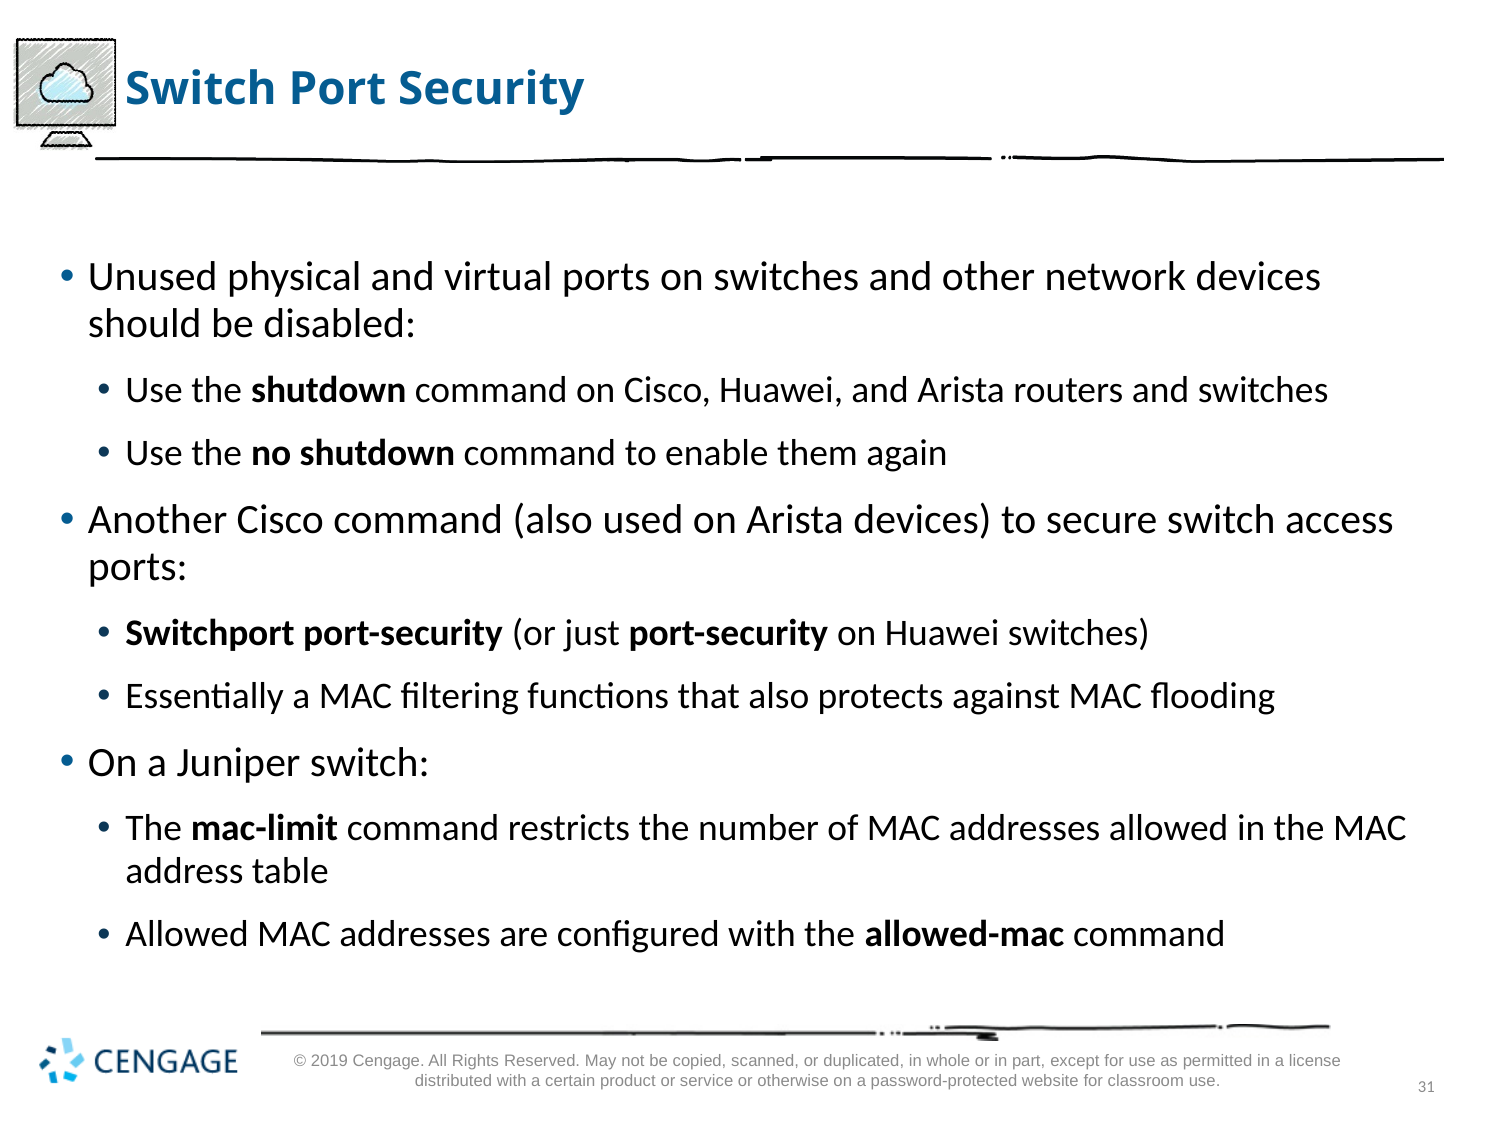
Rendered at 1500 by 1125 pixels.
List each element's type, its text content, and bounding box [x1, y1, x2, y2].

picture [95, 155, 1444, 163]
picture [19, 1024, 250, 1096]
picture [13, 36, 117, 151]
picture [261, 1024, 1331, 1041]
footer © 2019 Cengage. All Rights Reserved. May not be copied, scanned, or duplicated, in whole or in part, except for use as permitted in a license distributed with a certain product or service or otherwise on a password-protected website for classroom use. [262, 1050, 1375, 1091]
title Switch Port Security [125, 66, 1442, 116]
list Unused physical and virtual ports on switches and other network devices should be disabled: Use the shutdown command on Cisco, Huawei, and Arista routers and switches Use the no shutdown command to enable them again Another Cisco command (also used on Arista devices) to secure switch access ports: Switchport port-security (or just port-security on Huawei switches) Essentially a MAC filtering functions that also protects against MAC flooding On a Juniper switch: The mac-limit command restricts the number of MAC addresses allowed in the MAC address table Allowed MAC addresses are configured with the allowed-mac command [59, 252, 1441, 963]
